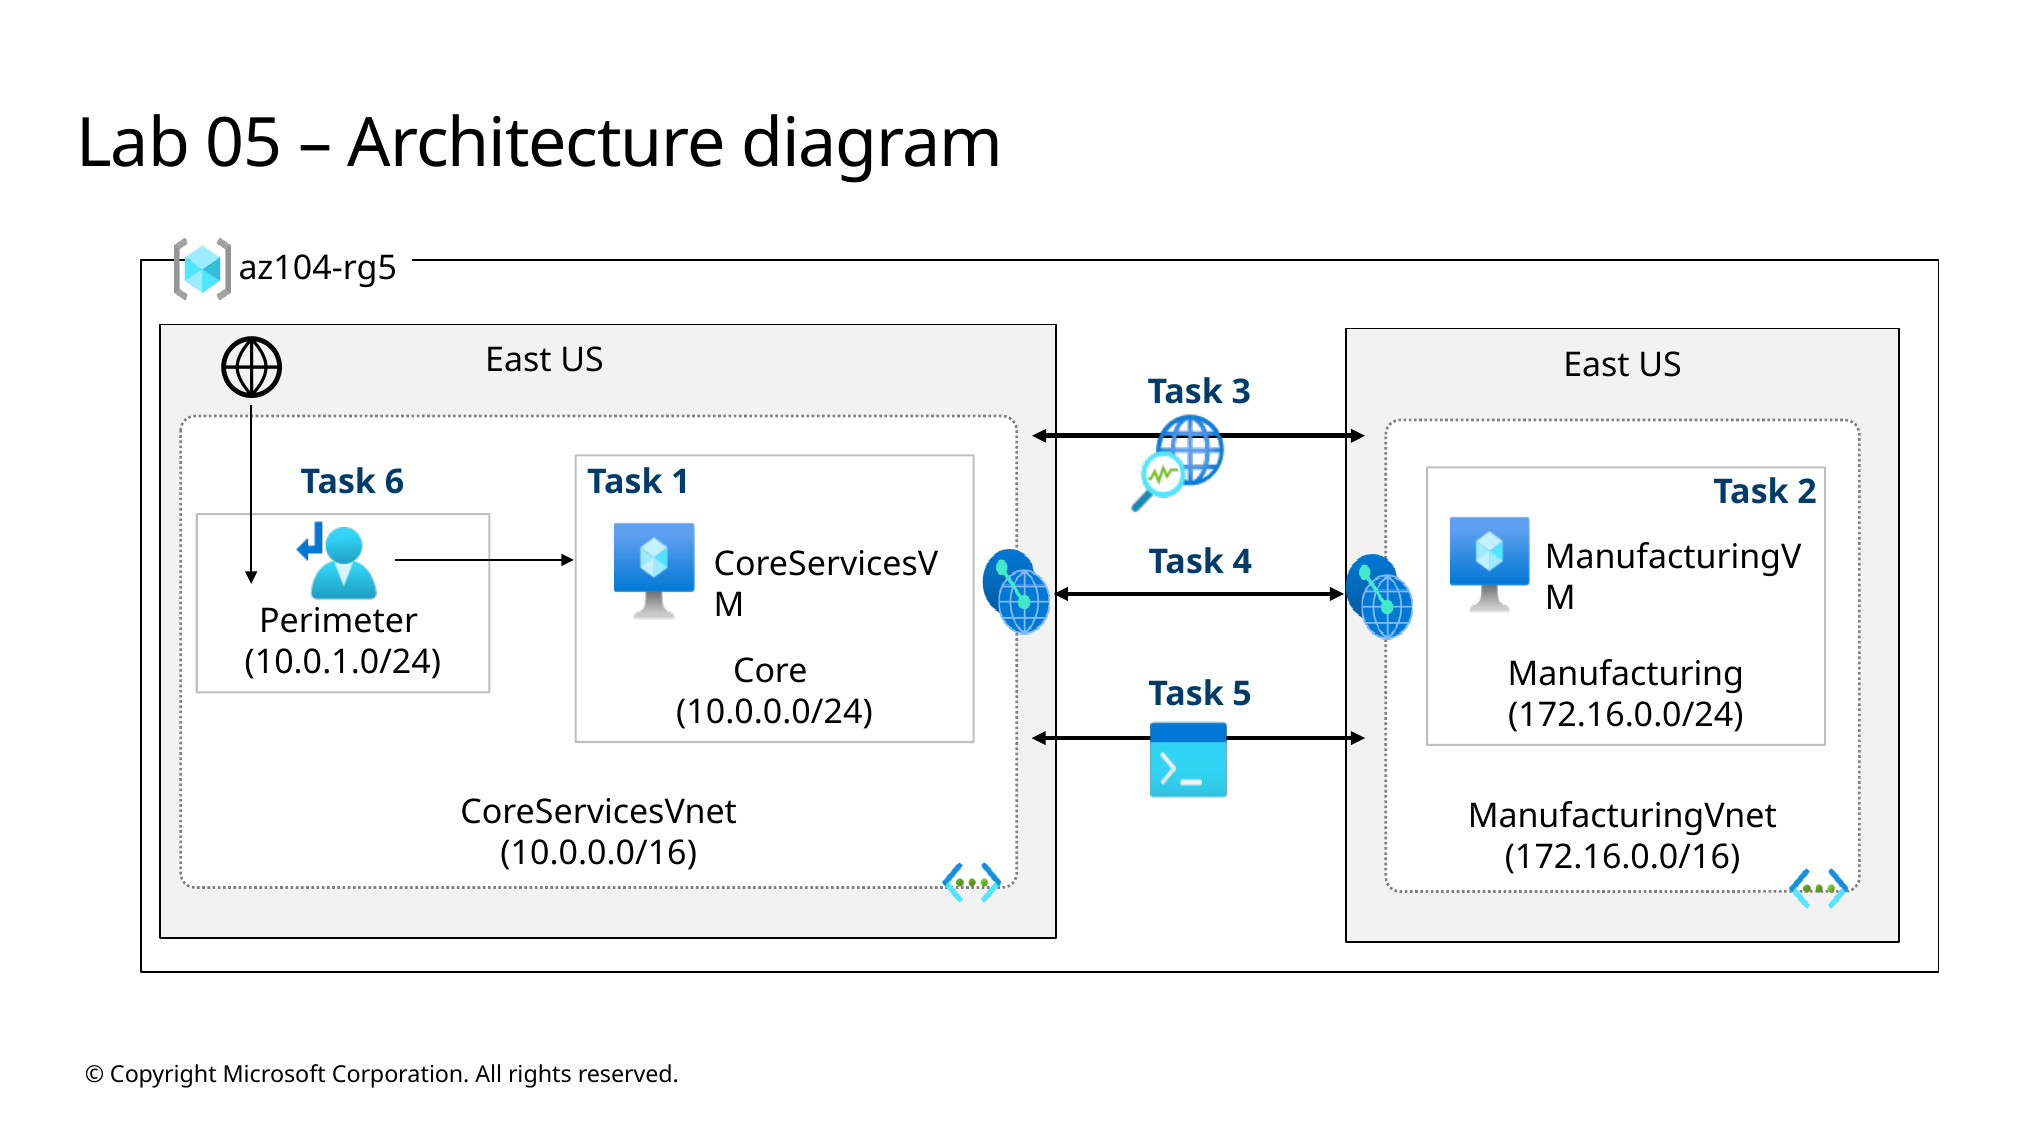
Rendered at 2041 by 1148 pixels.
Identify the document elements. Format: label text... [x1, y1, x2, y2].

title Lab 05 – Architecture diagram [76, 93, 1968, 230]
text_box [140, 234, 1939, 973]
